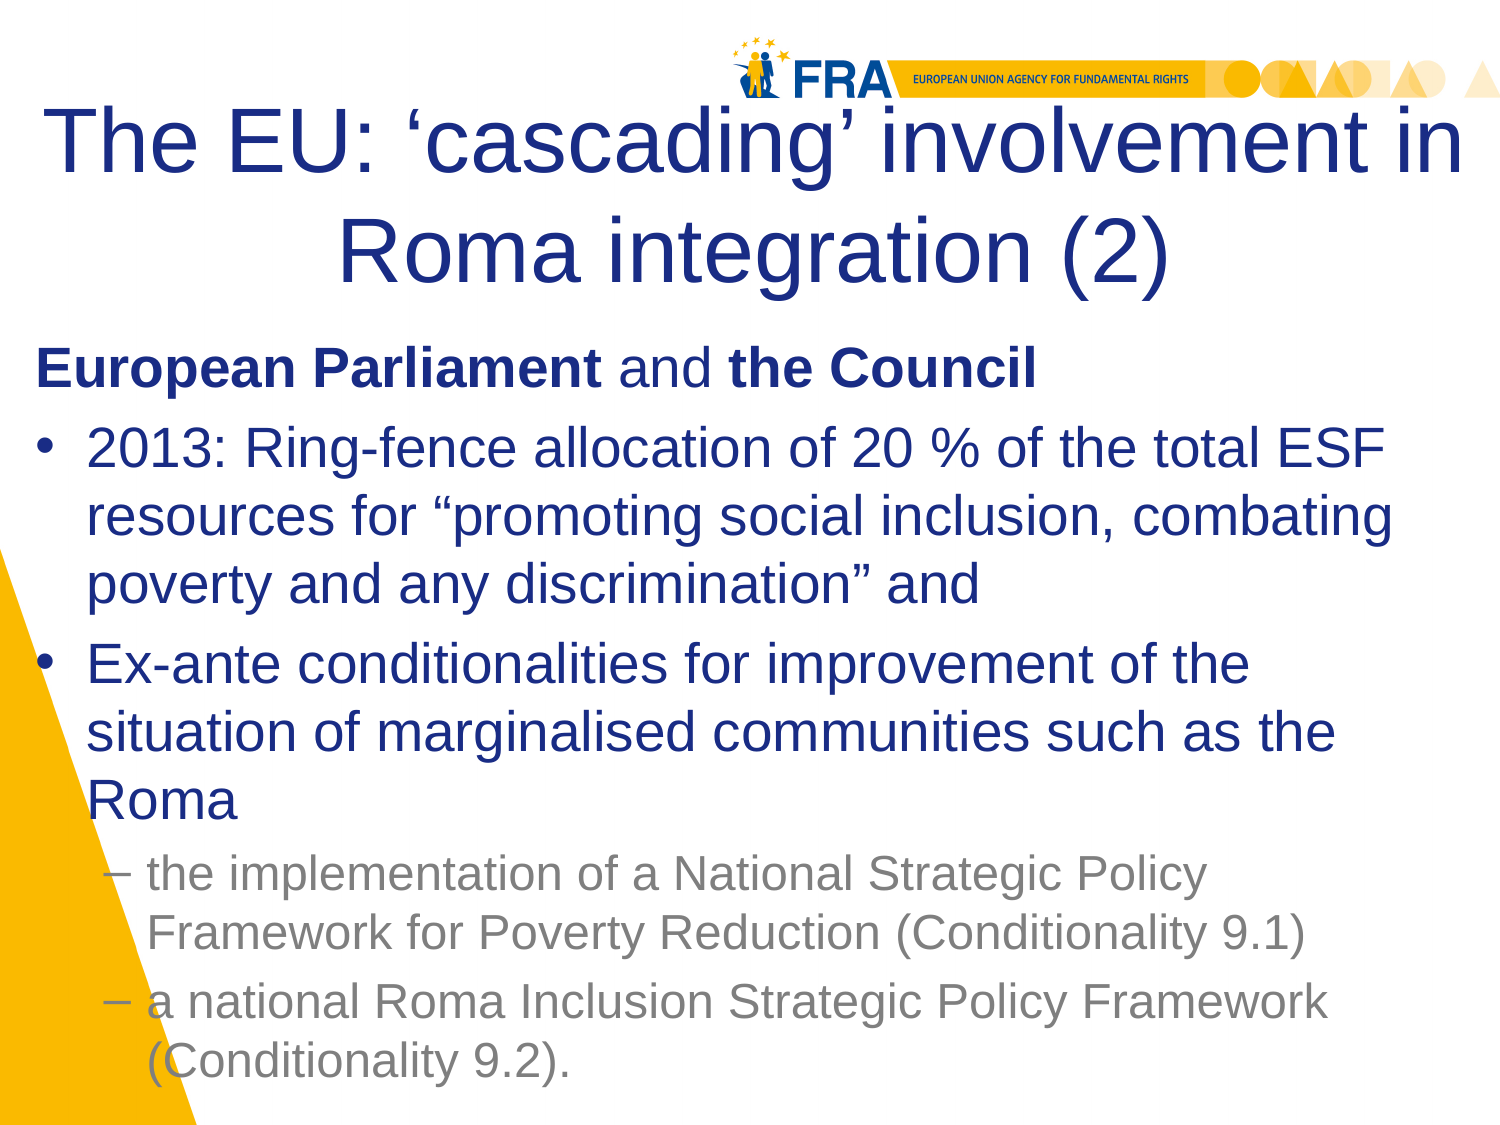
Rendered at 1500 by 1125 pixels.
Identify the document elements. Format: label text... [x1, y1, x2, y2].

picture [0, 0, 1500, 1125]
title The EU: ‘cascading’ involvement in Roma integration (2) [20, 115, 1490, 267]
list European Parliament and the Council 2013: Ring-fence allocation of 20 % of the total ESF resources for “promoting social inclusion, combating poverty and any discrimination” and Ex-ante conditionalities for improvement of the situation of marginalised communities such as the Roma the implementation of a National Strategic Policy Framework for Poverty Reduction (Conditionality 9.1) a national Roma Inclusion Strategic Policy Framework (Conditionality 9.2). [20, 323, 1474, 1103]
